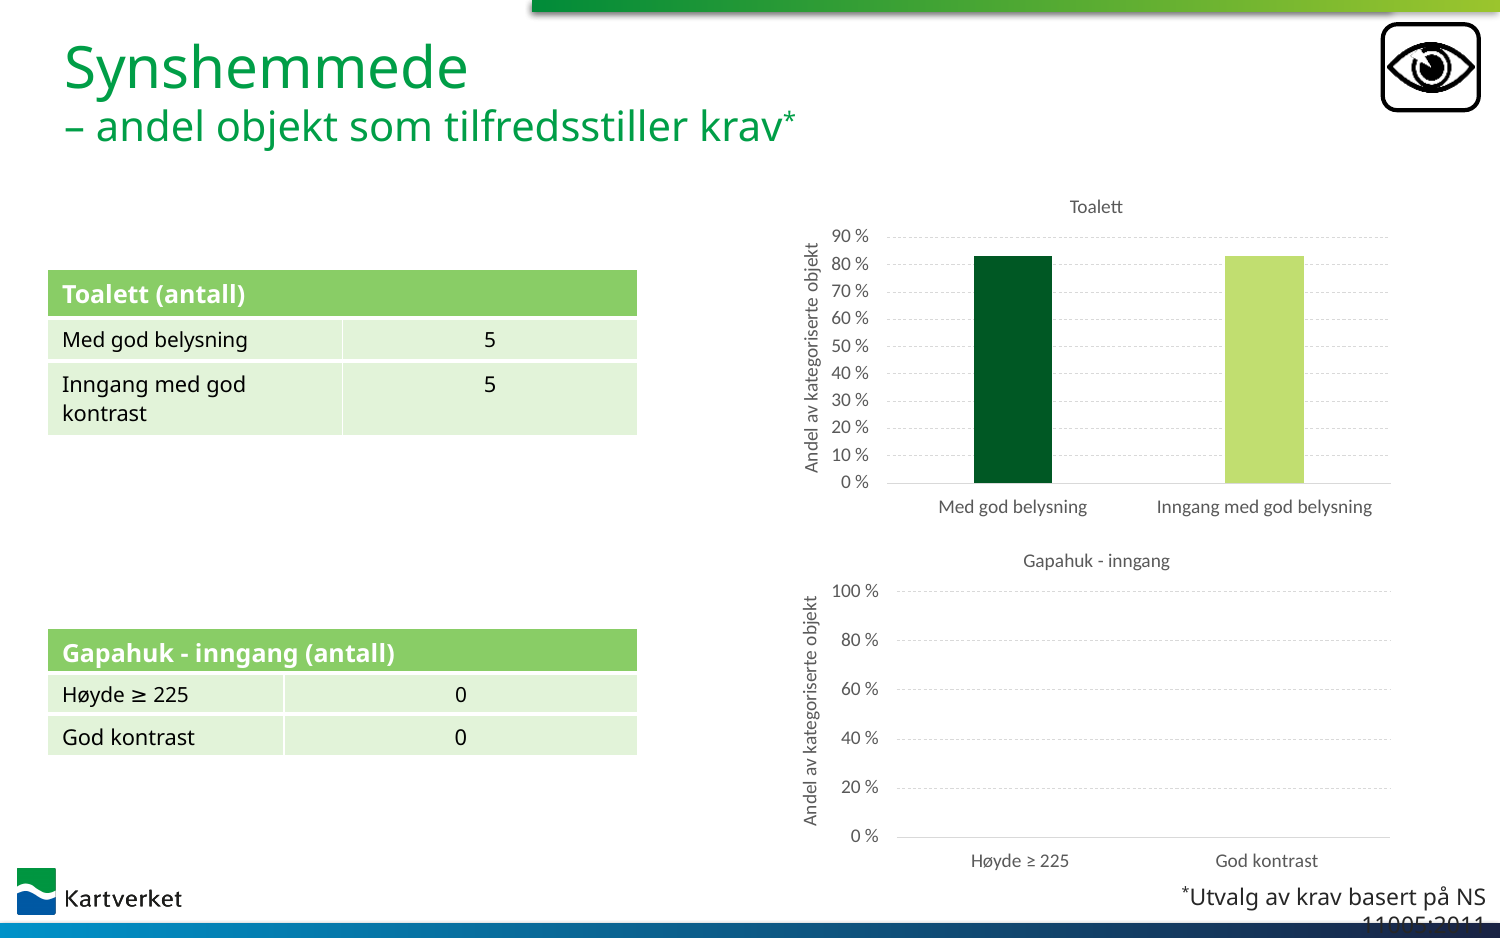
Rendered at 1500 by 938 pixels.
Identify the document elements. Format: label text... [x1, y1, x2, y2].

table_header Toalett (antall) [48, 270, 637, 316]
table_cell God kontrast [48, 716, 283, 755]
picture [791, 187, 1402, 526]
table_cell 5 [343, 320, 637, 359]
text_box Synshemmede – andel objekt som tilfredsstiller krav* [49, 24, 1431, 158]
table_cell Inngang med god kontrast [48, 363, 342, 435]
table_header Gapahuk - inngang (antall) [48, 629, 637, 671]
text_box *Utvalg av krav basert på NS 11005:2011 [1068, 873, 1500, 938]
table_cell 5 [343, 363, 637, 435]
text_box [1382, 24, 1480, 111]
table_cell Høyde ≥ 225 [48, 675, 283, 712]
table_cell 0 [285, 675, 637, 712]
table_cell Med god belysning [48, 320, 342, 359]
table_cell 0 [285, 716, 637, 755]
picture [791, 541, 1402, 880]
